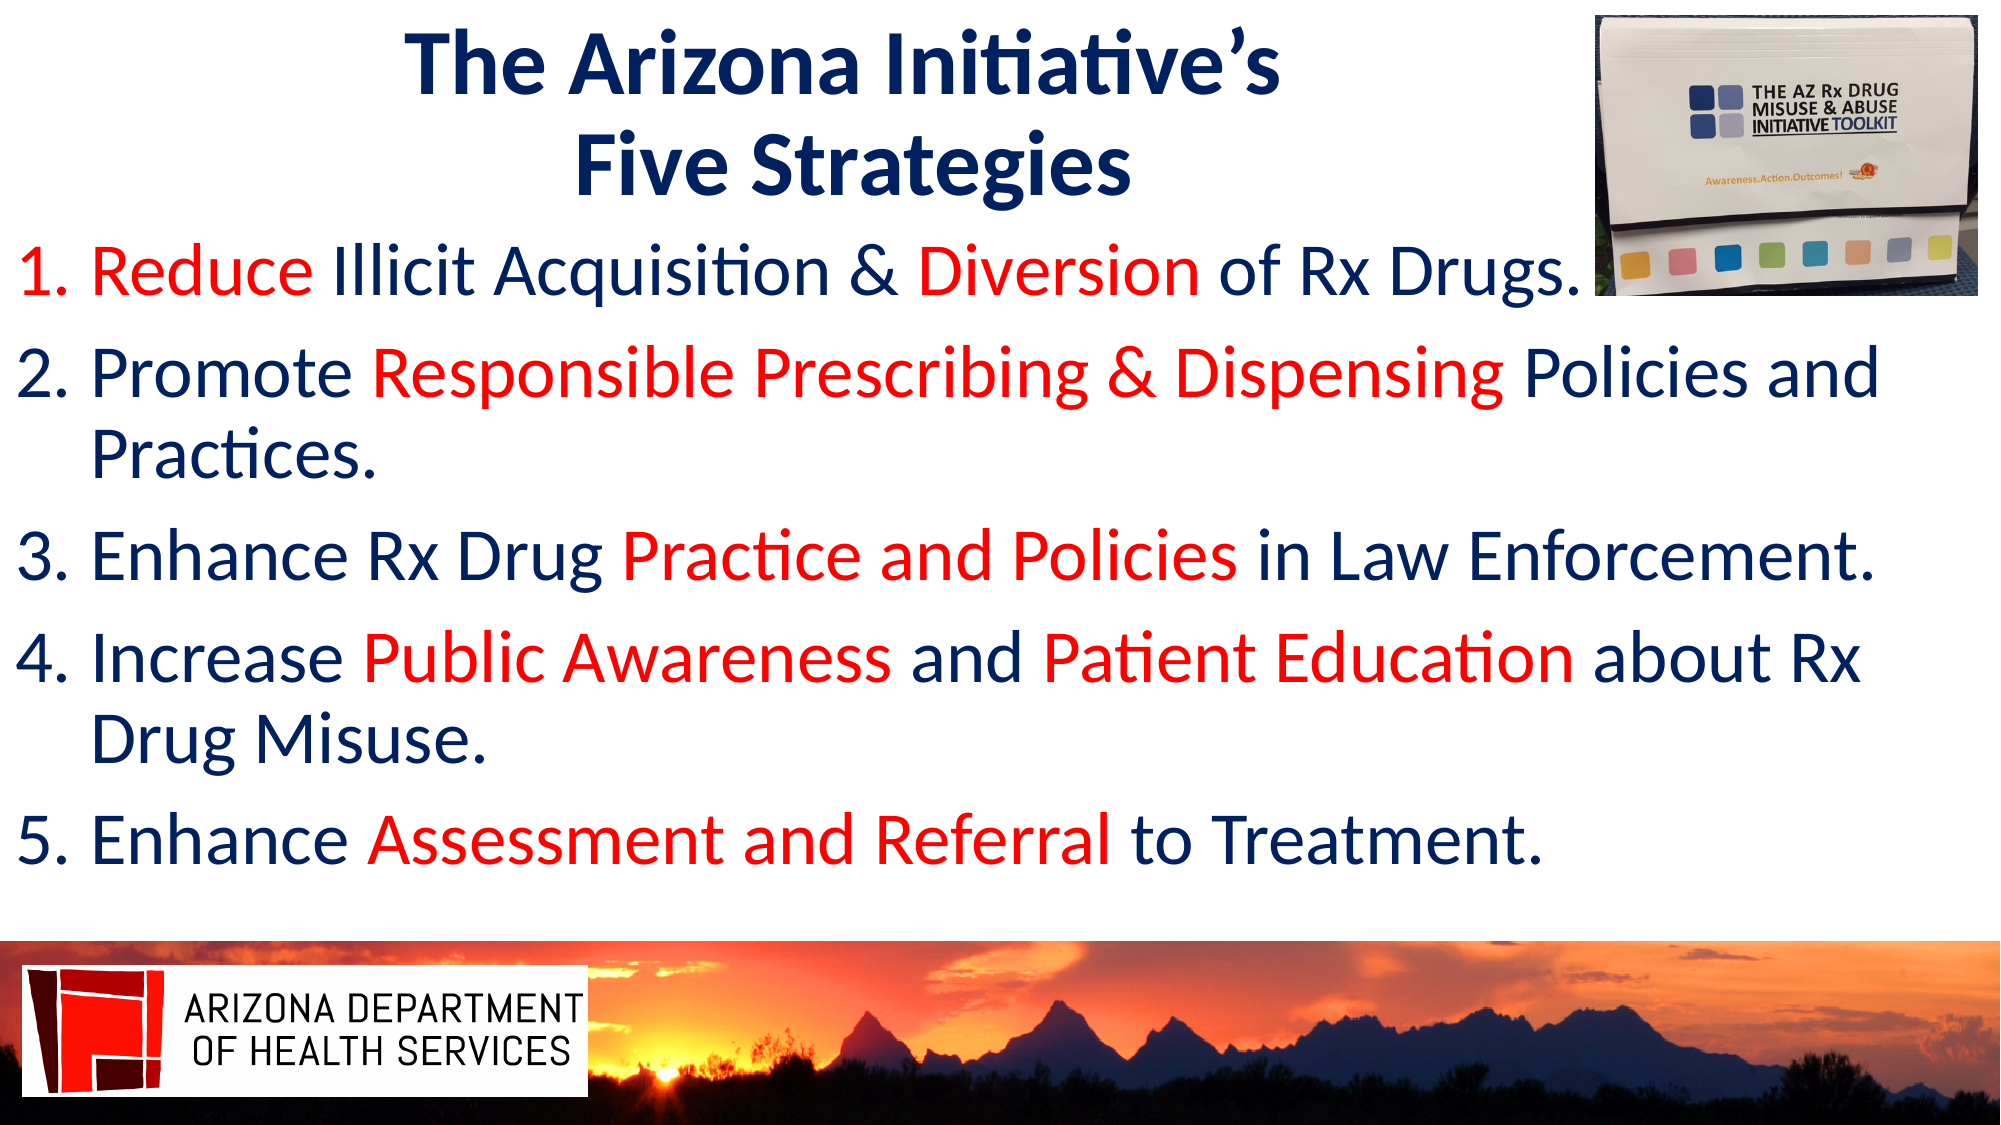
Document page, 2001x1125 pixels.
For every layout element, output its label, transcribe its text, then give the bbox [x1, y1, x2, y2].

list Reduce Illicit Acquisition & Diversion of Rx Drugs. Promote Responsible Prescribing & Dispensing Policies and Practices. Enhance Rx Drug Practice and Policies in Law Enforcement. Increase Public Awareness and Patient Education about Rx Drug Misuse. Enhance Assessment and Referral to Treatment. [0, 223, 2000, 948]
title The Arizona Initiative’s Five Strategies [0, 6, 1708, 223]
picture [1594, 15, 1978, 296]
picture [0, 948, 2000, 1125]
